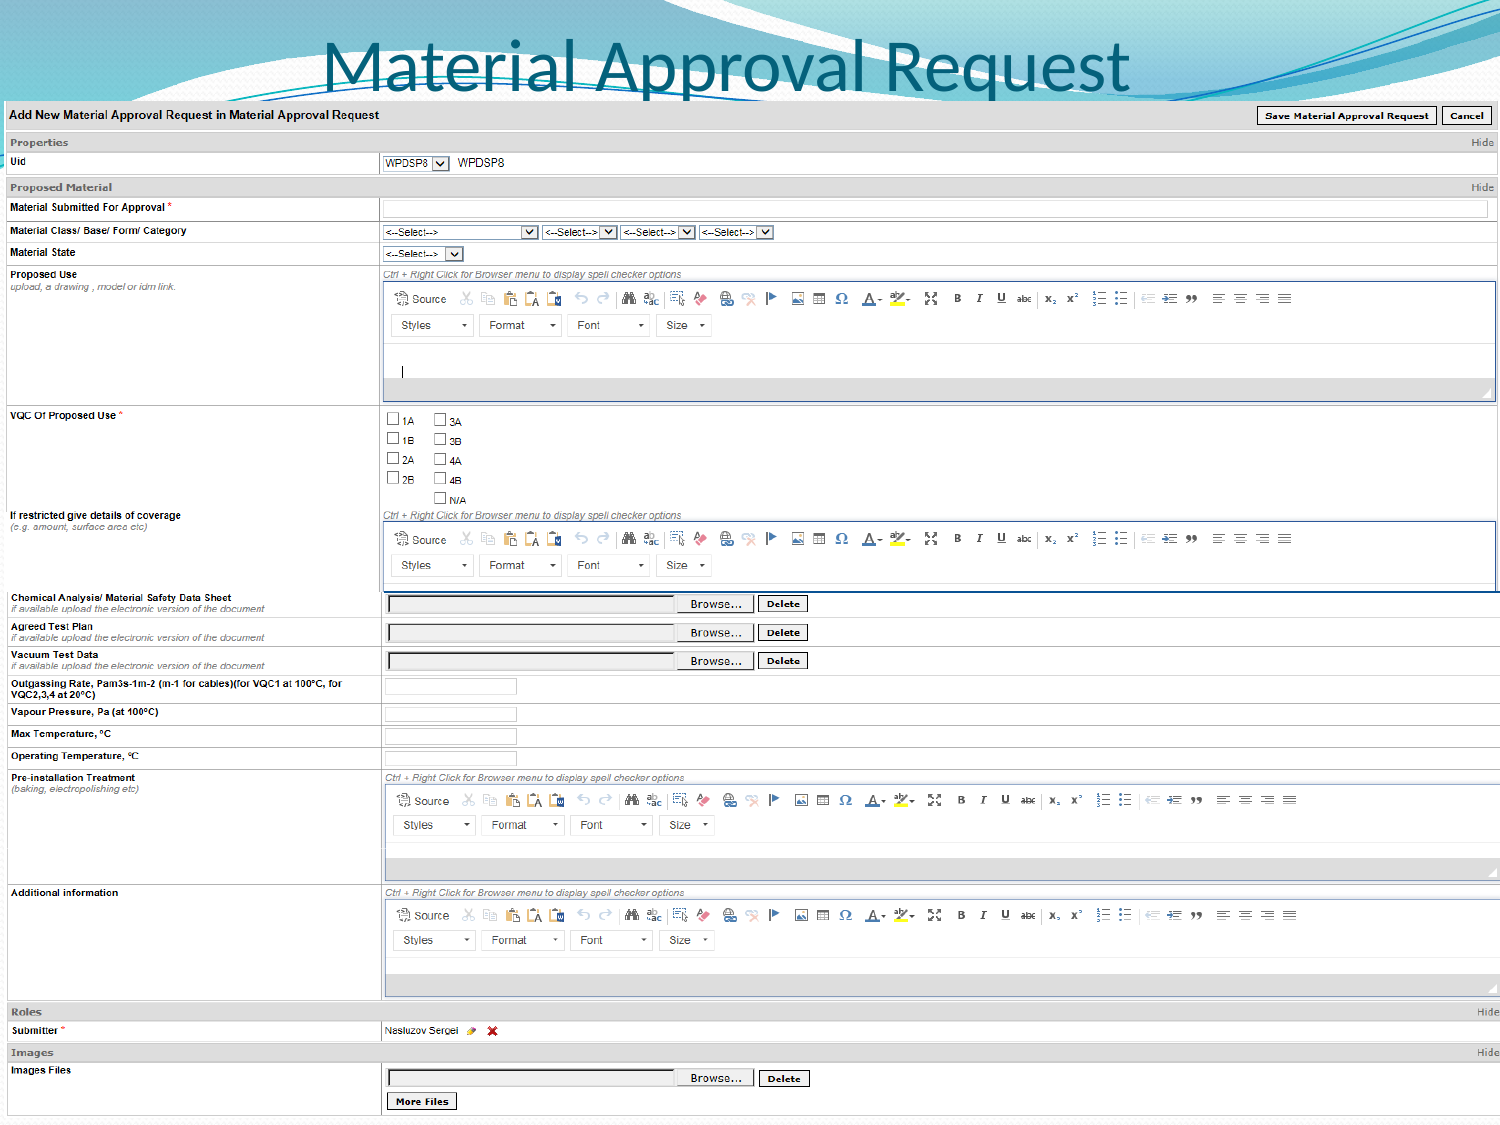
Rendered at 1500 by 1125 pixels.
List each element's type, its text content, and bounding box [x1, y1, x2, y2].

title Material Approval Request [321, 0, 1184, 100]
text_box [4, 101, 1500, 1118]
